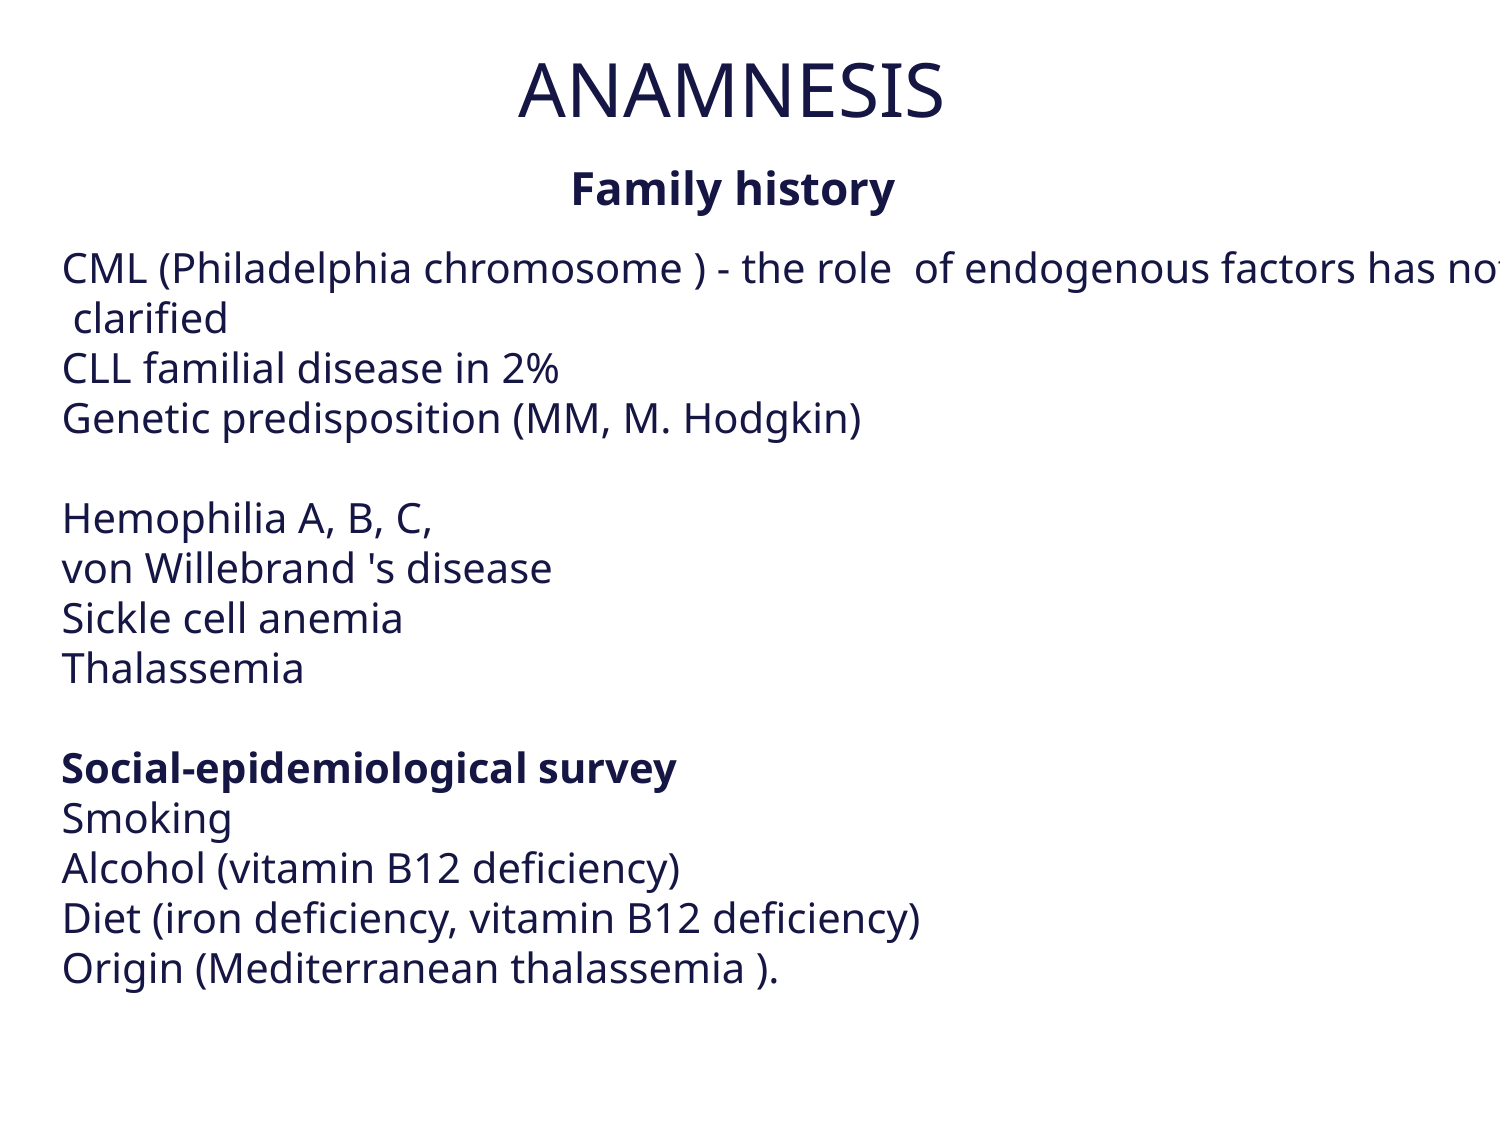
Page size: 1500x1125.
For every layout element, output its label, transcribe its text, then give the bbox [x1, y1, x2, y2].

text_box CML (Philadelphia chromosome ) - the role of endogenous factors has not been clarified CLL familial disease in 2% Genetic predisposition (MM, M. Hodgkin) Hemophilia A, B, C, von Willebrand 's disease Sickle cell anemia Thalassemia Social-epidemiological survey Smoking Alcohol (vitamin B12 deficiency) Diet (iron deficiency, vitamin B12 deficiency) Origin (Mediterranean thalassemia ). [46, 140, 1448, 1083]
text_box Family history [555, 152, 911, 223]
text_box ANAMNESIS [164, 35, 1301, 140]
